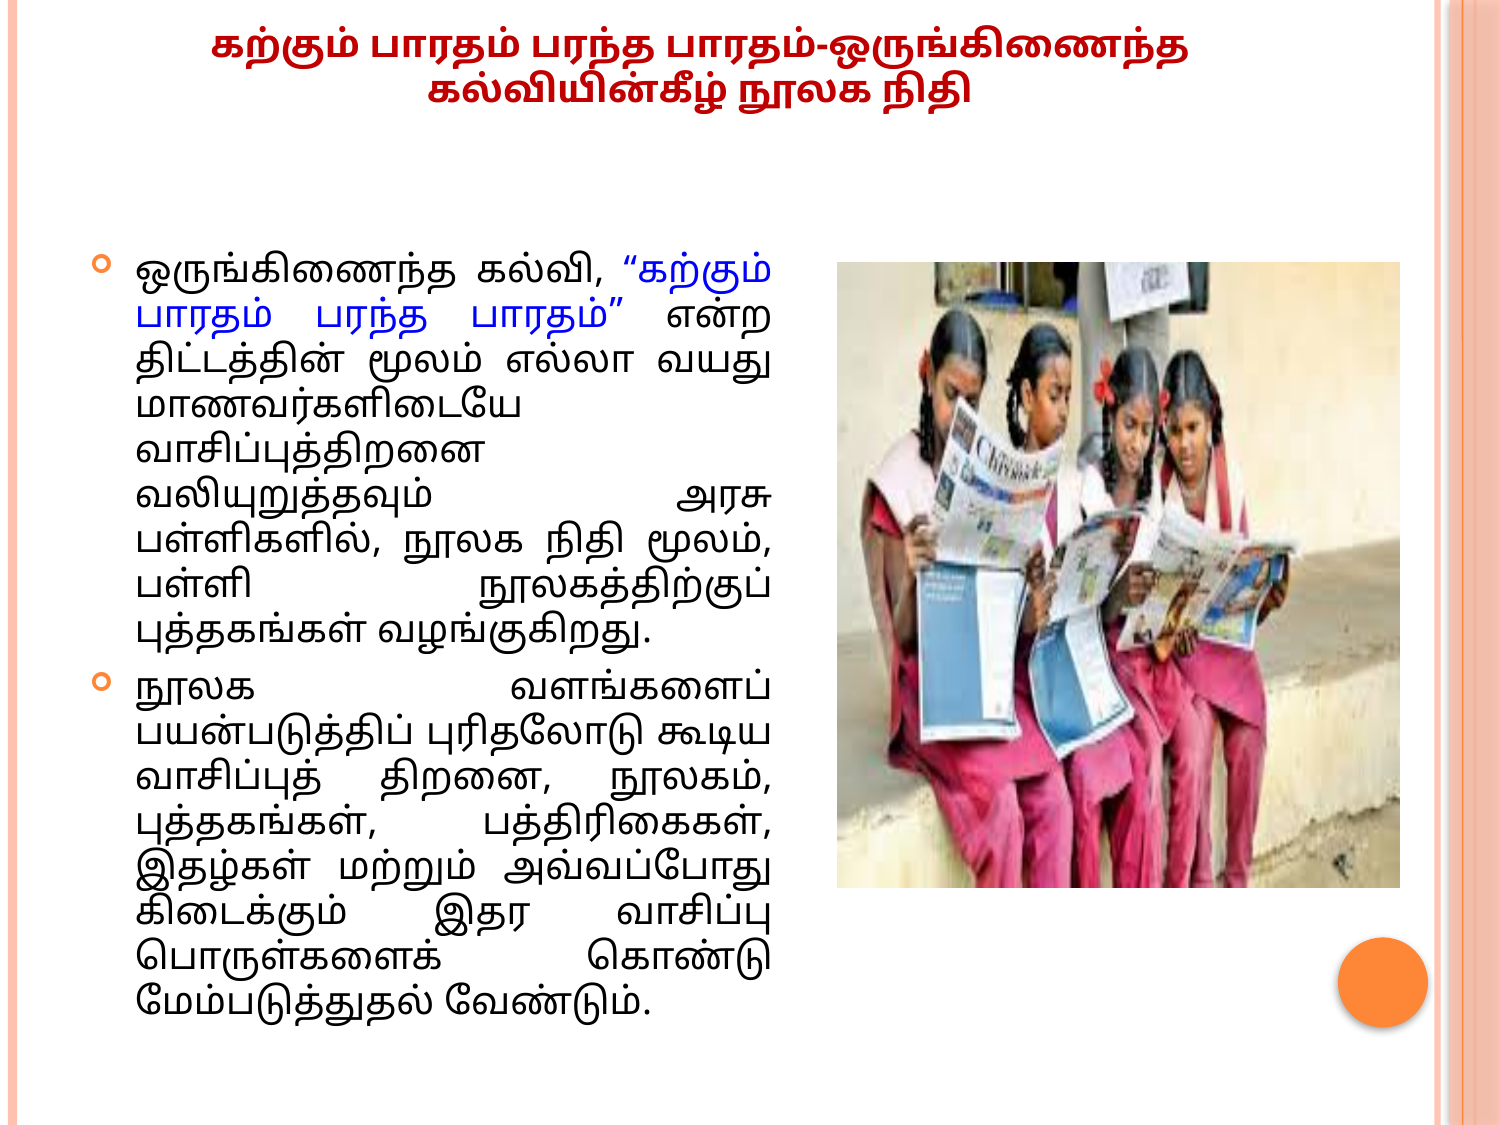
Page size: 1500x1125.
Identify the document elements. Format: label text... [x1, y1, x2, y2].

title கற்கும் பாரதம் பரந்த பாரதம்-ஒருங்கிணைந்த கல்வியின்கீழ் நூலக நிதி [87, 50, 1313, 163]
list ஒருங்கிணைந்த கல்வி, “கற்கும் பாரதம் பரந்த பாரதம்” என்ற திட்டத்தின் மூலம் எல்லா வயது மாணவர்களிடையே வாசிப்புத்திறனை வலியுறுத்தவும் அரசு பள்ளிகளில், நூலக நிதி மூலம், பள்ளி நூலகத்திற்குப் புத்தகங்கள் வழங்குகிறது. நூலக வளங்களைப் பயன்படுத்திப் புரிதலோடு கூடிய வாசிப்புத் திறனை, நூலகம், புத்தகங்கள், பத்திரிகைகள், இதழ்கள் மற்றும் அவ்வப்போது கிடைக்கும் இதர வாசிப்பு பொருள்களைக் கொண்டு மேம்படுத்துதல் வேண்டும். [75, 237, 788, 1062]
picture [836, 261, 1401, 888]
